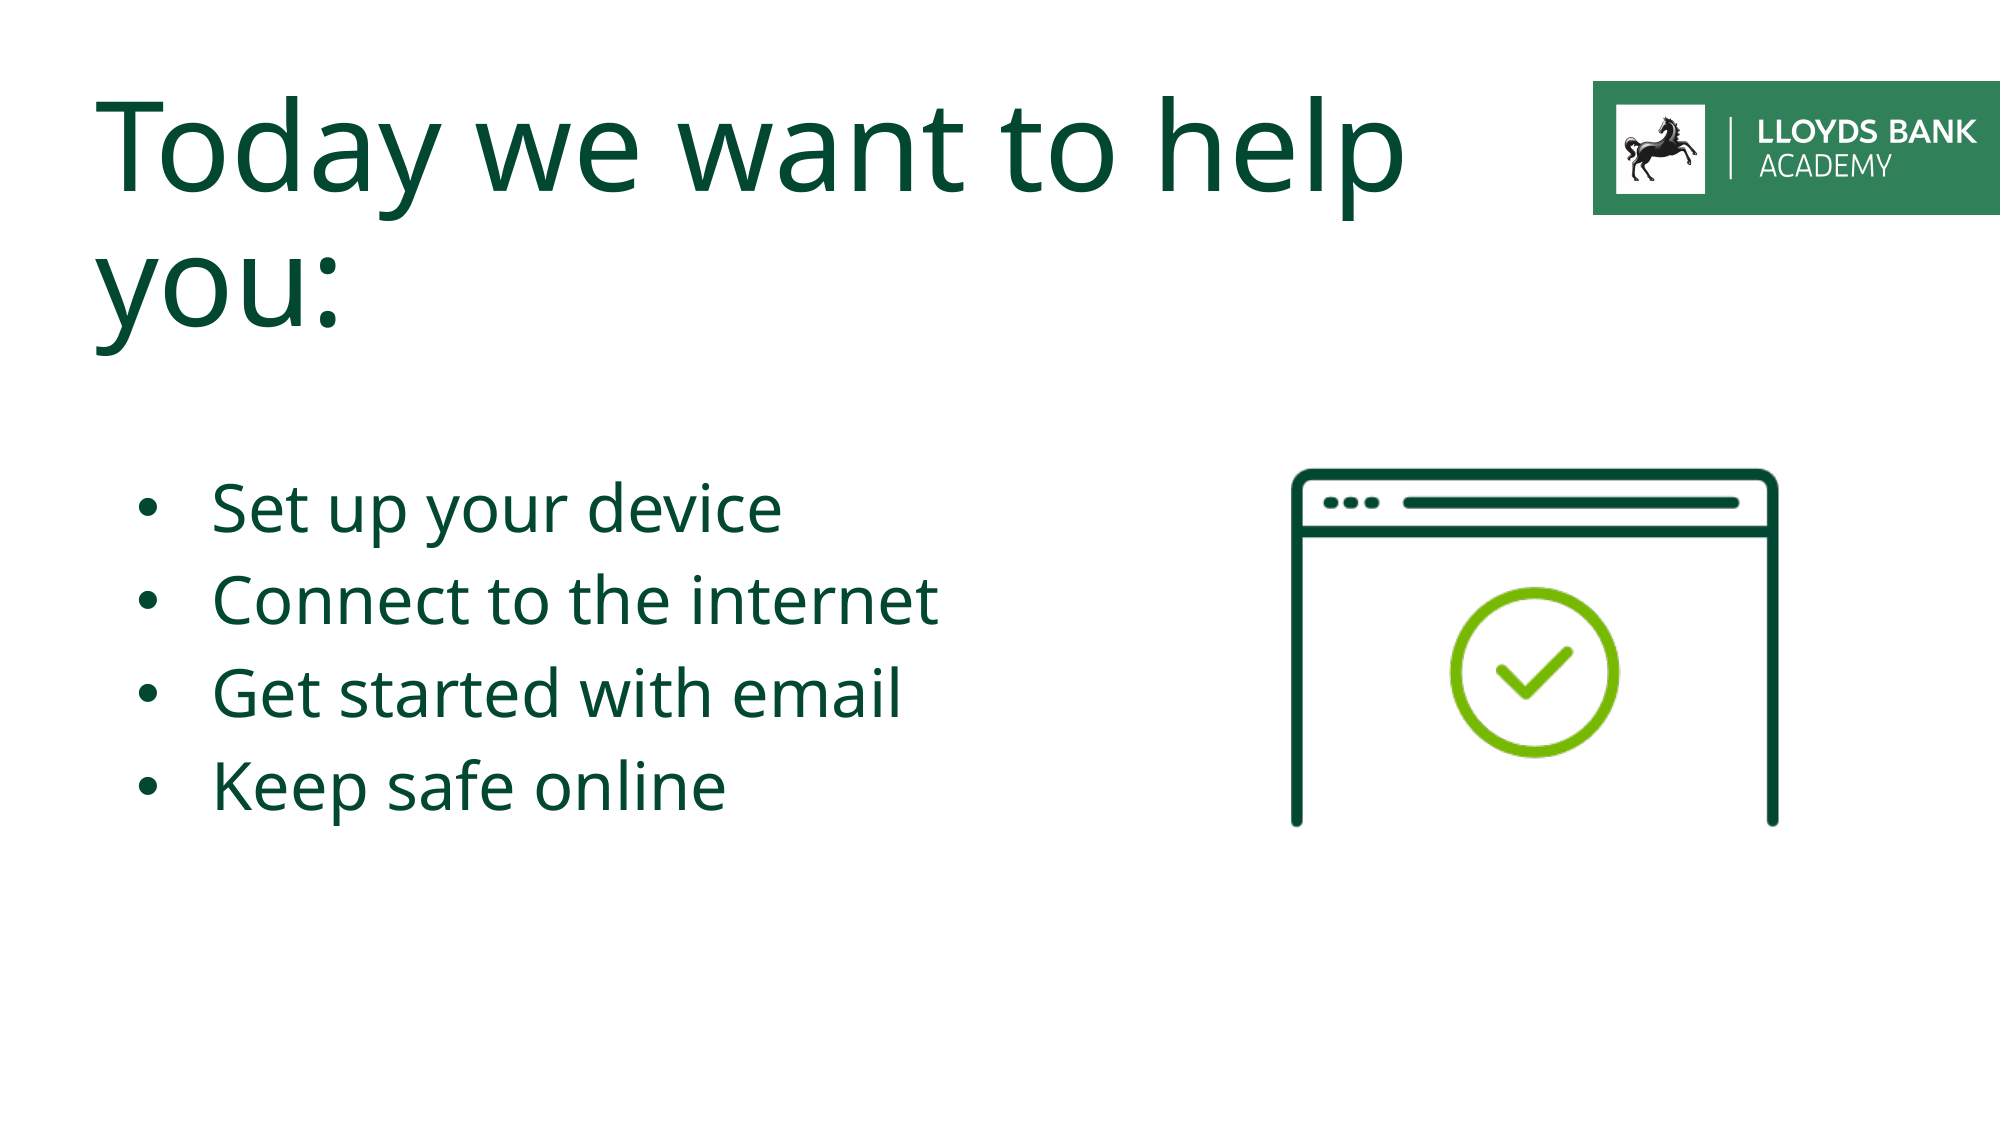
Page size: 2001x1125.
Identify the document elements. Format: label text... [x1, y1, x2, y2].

picture [1214, 328, 1856, 972]
list Today we want to help you: [80, 75, 1538, 221]
list Set up your device Connect to the internet Get started with email Keep safe online [121, 328, 1170, 972]
picture [1593, 81, 2000, 215]
